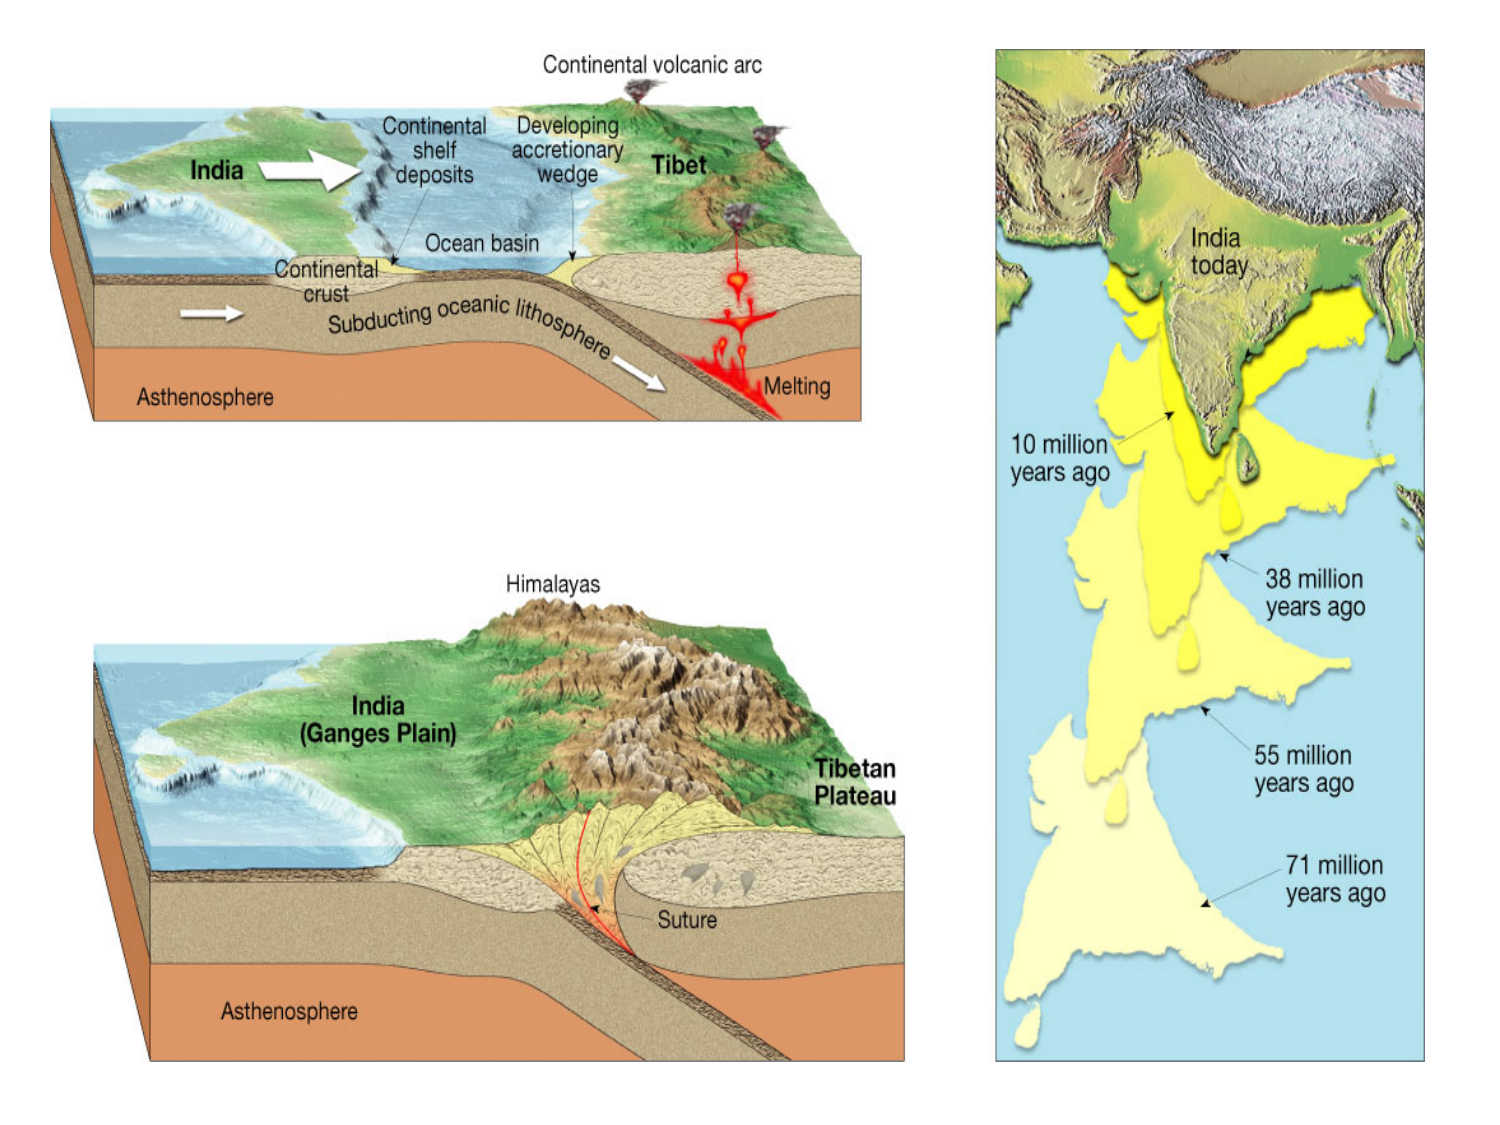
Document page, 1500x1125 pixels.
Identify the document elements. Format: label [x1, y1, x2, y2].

picture [49, 49, 1426, 1062]
